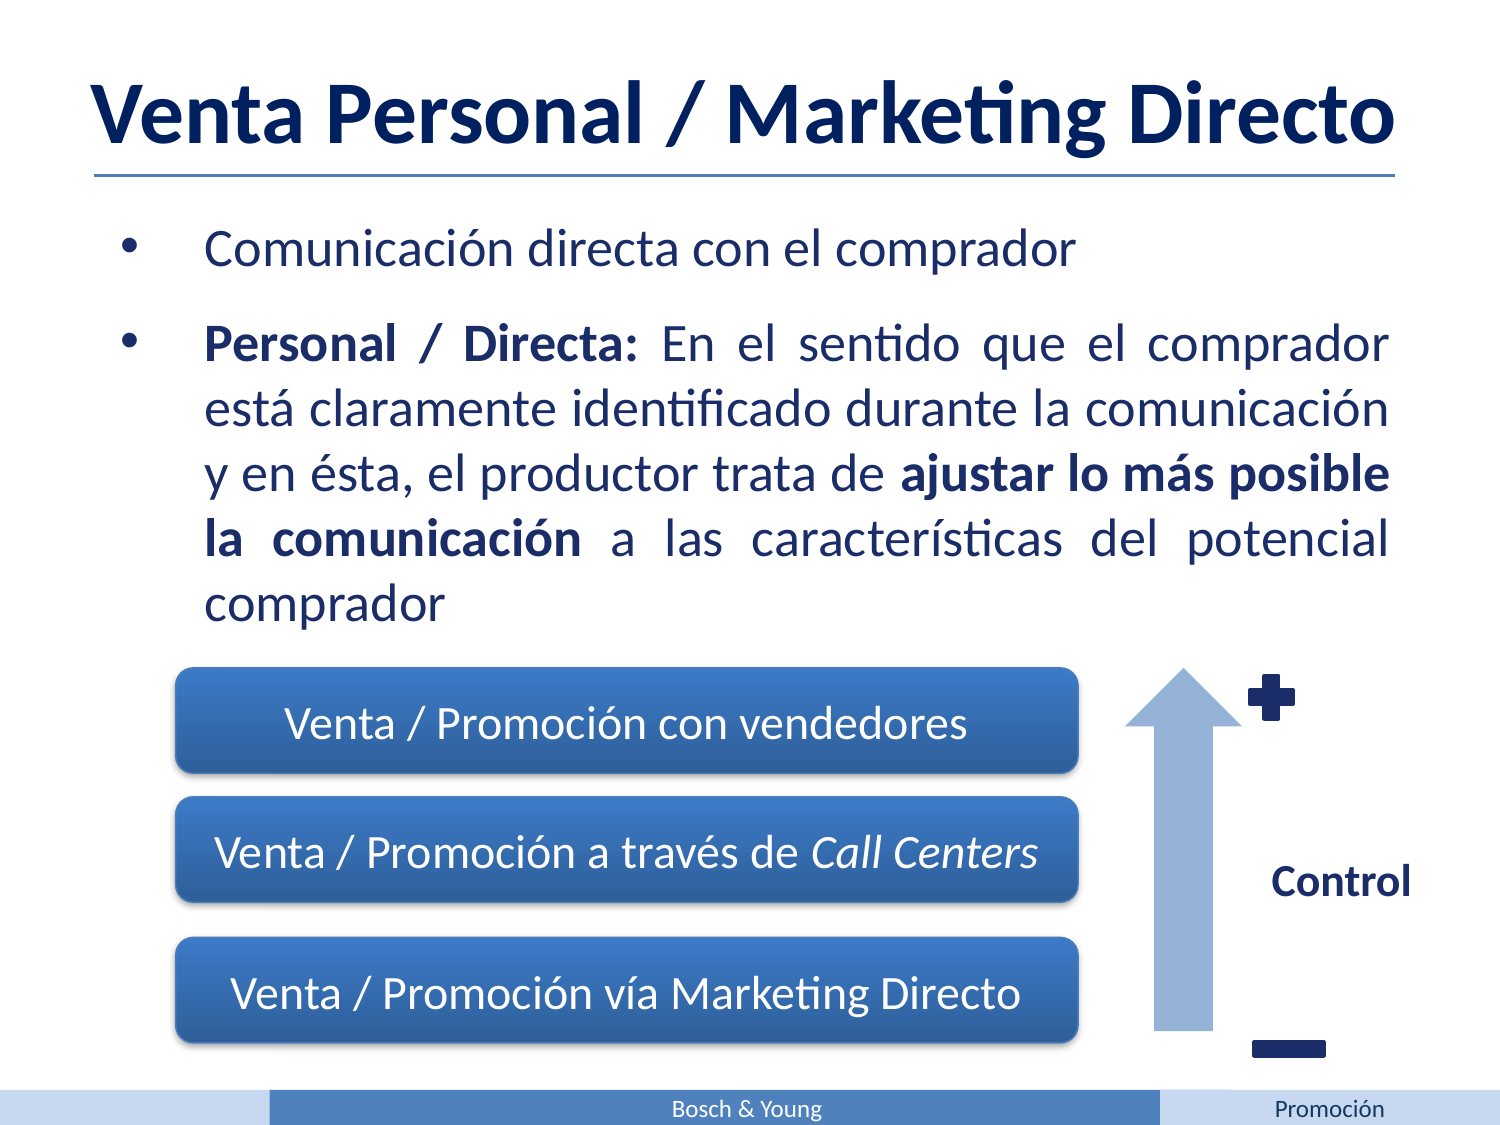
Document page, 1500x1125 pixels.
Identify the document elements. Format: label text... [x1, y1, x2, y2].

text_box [175, 667, 1079, 1044]
text_box Promoción [1158, 1088, 1500, 1125]
text_box Bosch & Young [272, 1088, 1158, 1125]
text_box Venta Personal / Marketing Directo [58, 46, 1430, 170]
text_box Comunicación directa con el comprador Personal / Directa: En el sentido que el comprador está claramente identificado durante la comunicación y en ésta, el productor trata de ajustar lo más posible la comunicación a las características del potencial comprador [105, 205, 1407, 640]
text_box [0, 1088, 272, 1125]
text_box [1124, 667, 1466, 1079]
